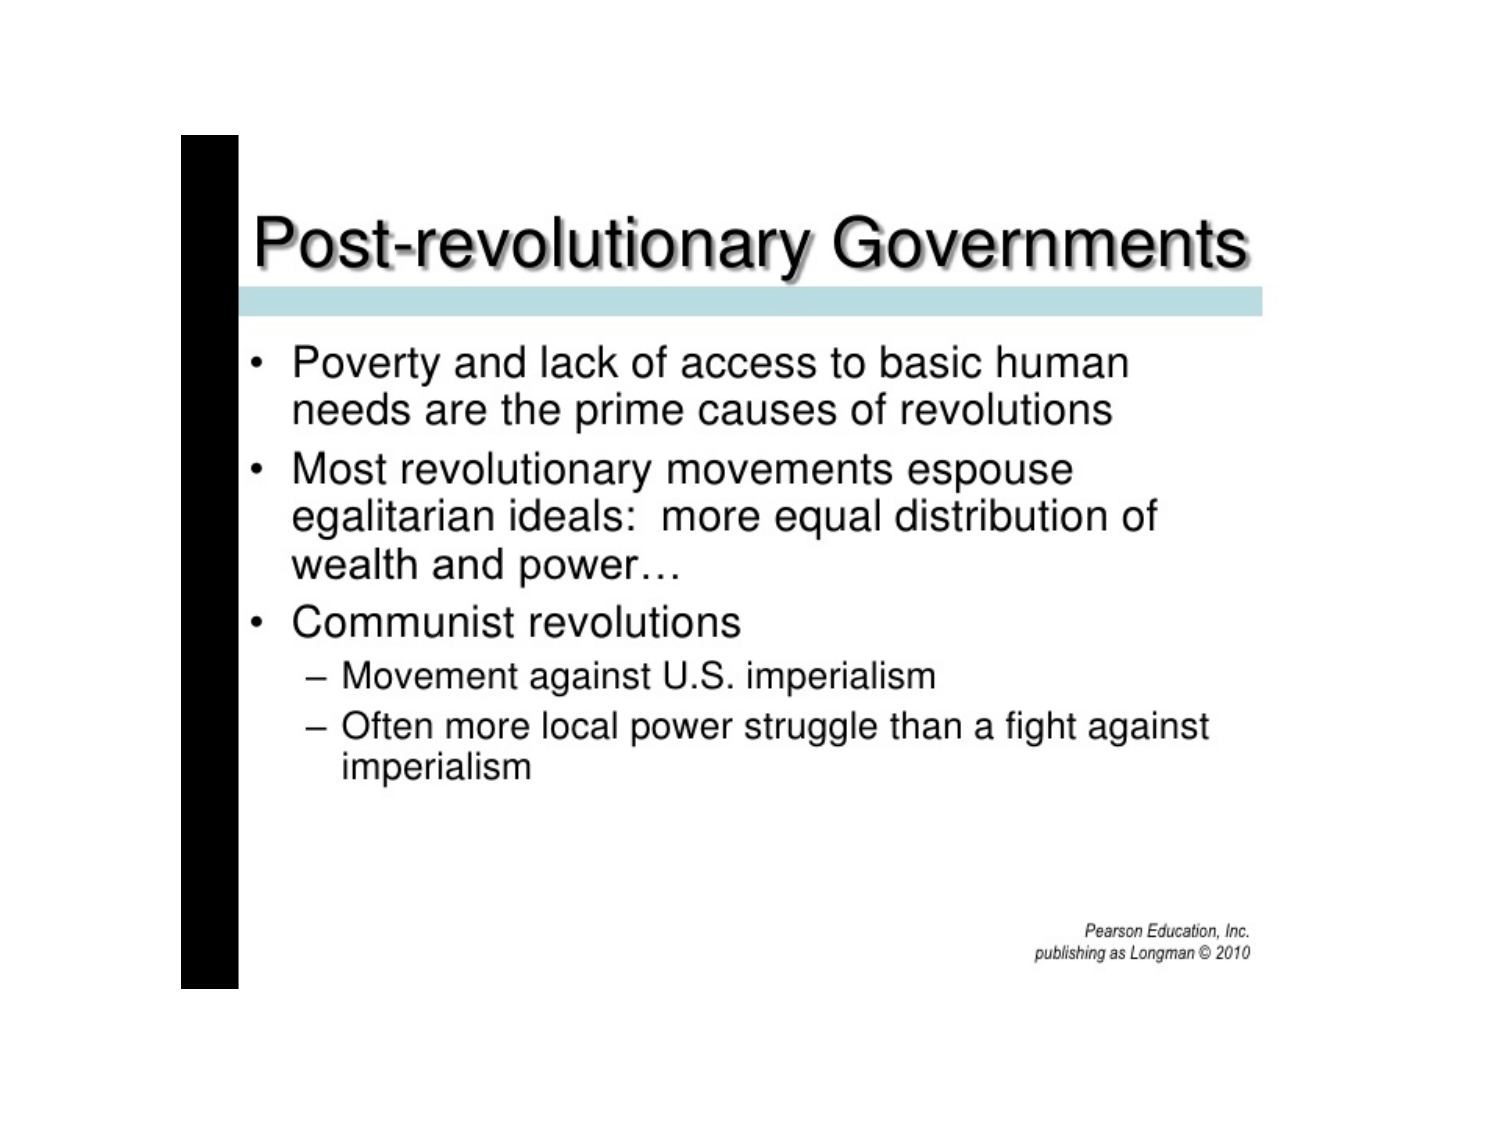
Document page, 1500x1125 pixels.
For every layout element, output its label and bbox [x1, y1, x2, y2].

picture [180, 135, 1319, 990]
